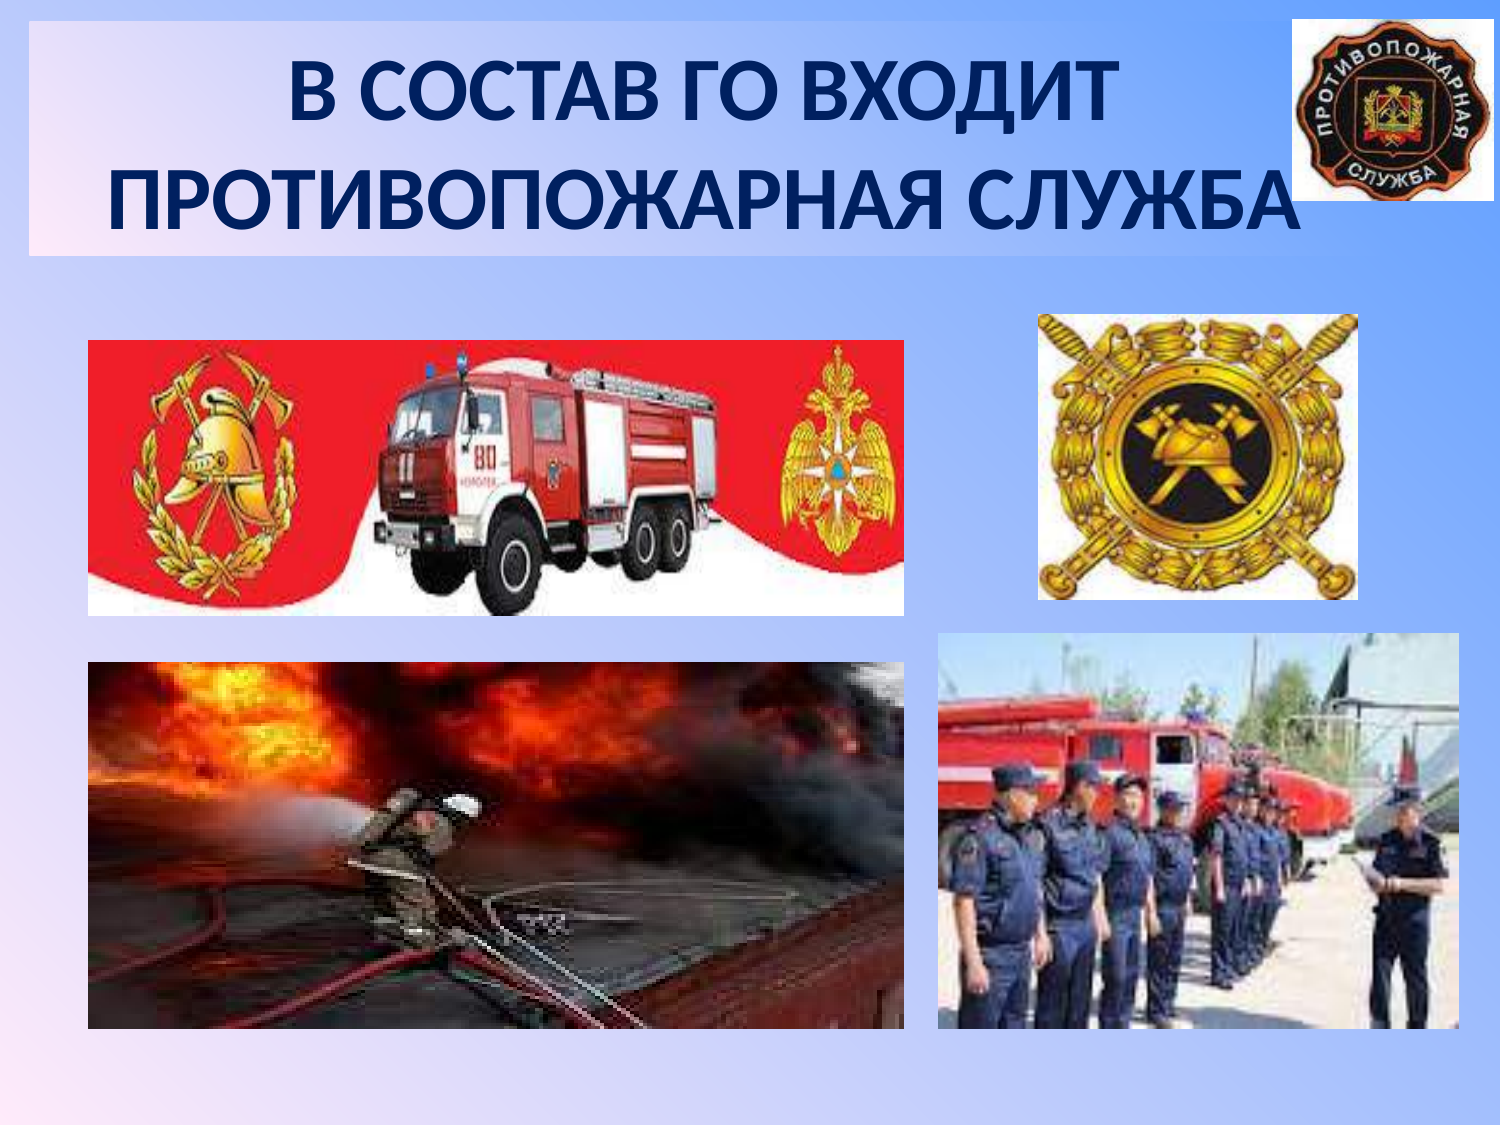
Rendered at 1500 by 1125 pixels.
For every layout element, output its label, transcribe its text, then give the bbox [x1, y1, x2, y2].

title В СОСТАВ ГО ВХОДИТ ПРОТИВОПОЖАРНАЯ СЛУЖБА [29, 21, 1380, 256]
picture [1037, 314, 1358, 601]
picture [88, 662, 904, 1030]
picture [938, 633, 1459, 1029]
picture [1291, 18, 1494, 202]
picture [88, 340, 904, 616]
